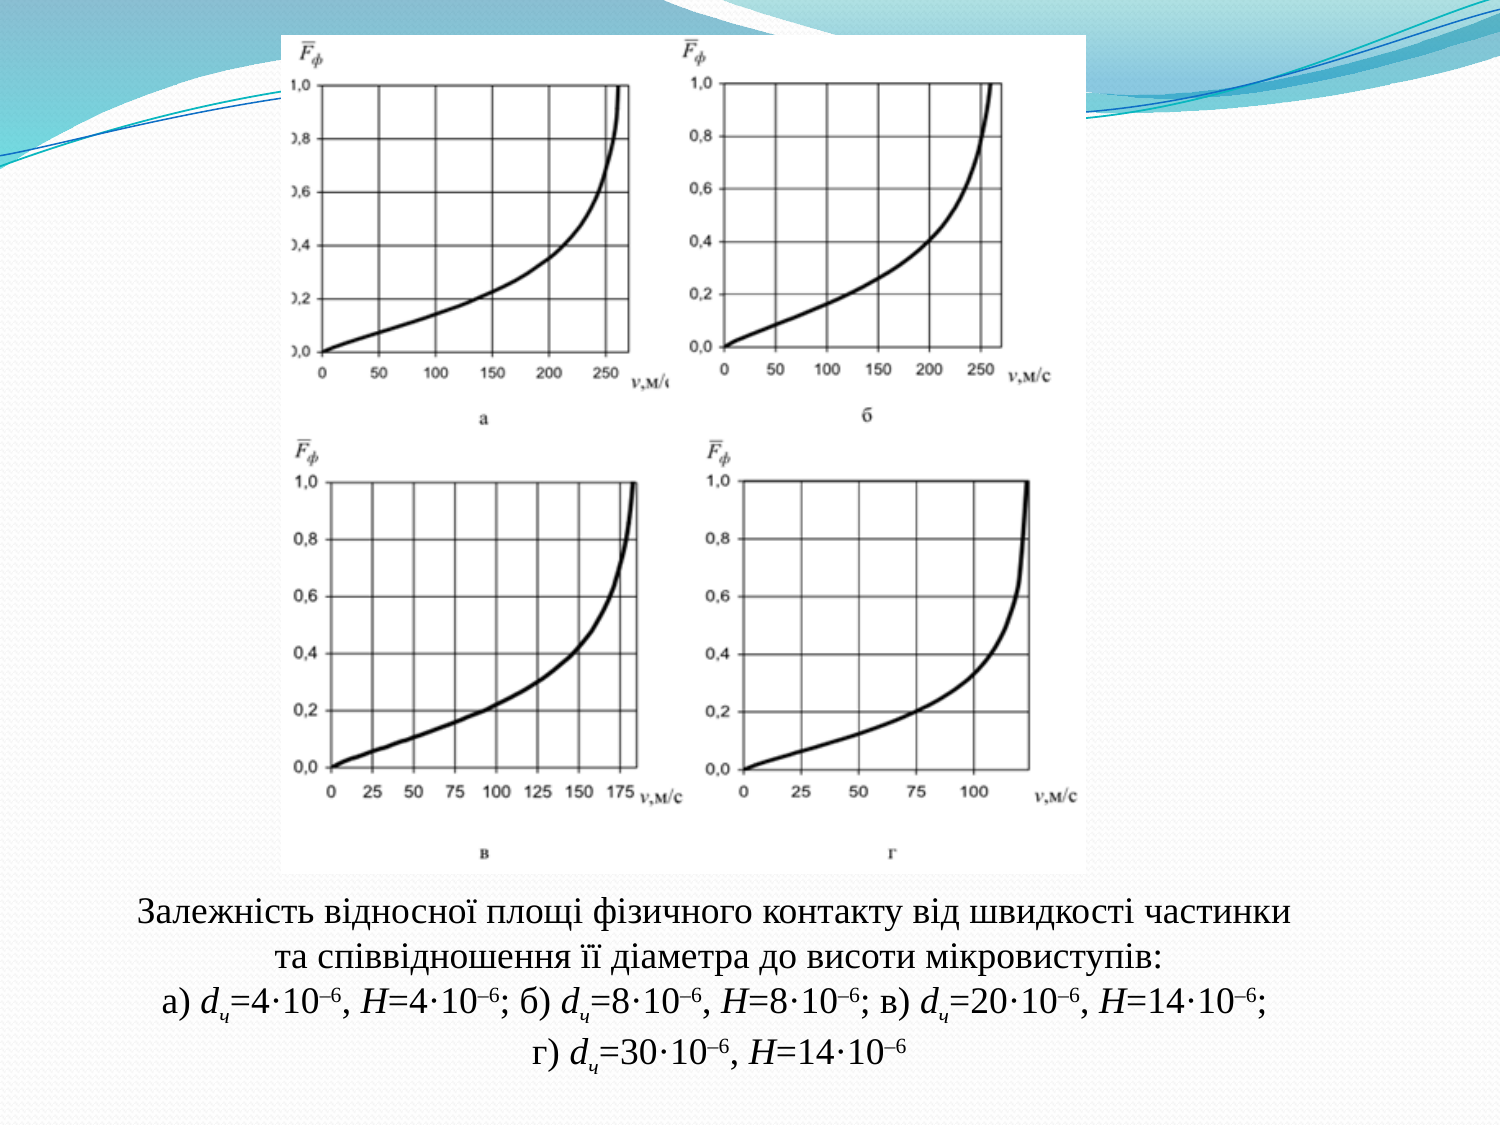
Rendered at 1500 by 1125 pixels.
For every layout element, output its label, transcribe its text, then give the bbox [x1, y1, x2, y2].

picture [280, 34, 1086, 874]
text_box Залежність відносної площі фізичного контакту від швидкості частинки та співвідношення її діаметра до висоти мікровиступів: а) dч=4·10–6, H=4·10–6; б) dч=8·10–6, H=8·10–6; в) dч=20·10–6, H=14·10–6; г) dч=30·10–6, H=14·10–6 [121, 878, 1308, 1086]
